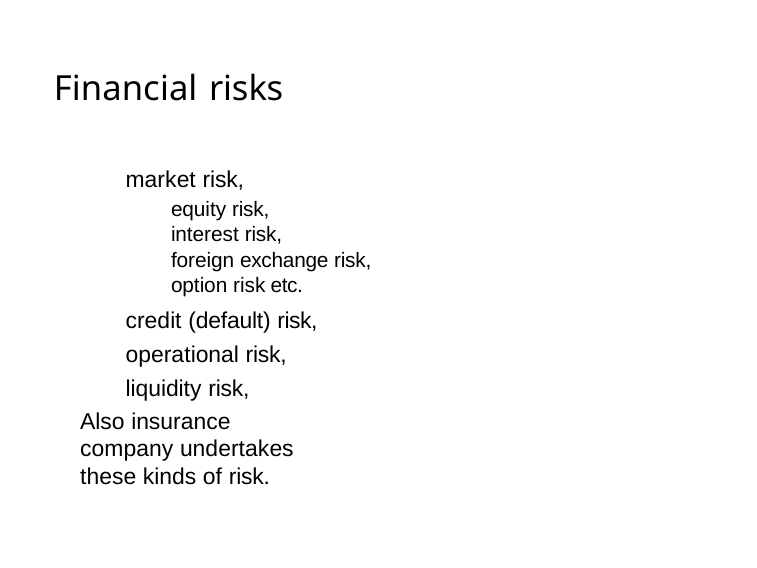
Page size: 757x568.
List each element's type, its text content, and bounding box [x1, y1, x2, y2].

title Financial risks [51, 36, 705, 134]
text_box market risk, equity risk, interest risk, foreign exchange risk, option risk etc. credit (default) risk, operational risk, liquidity risk, Also insurance company undertakes these kinds of risk. [78, 158, 644, 489]
